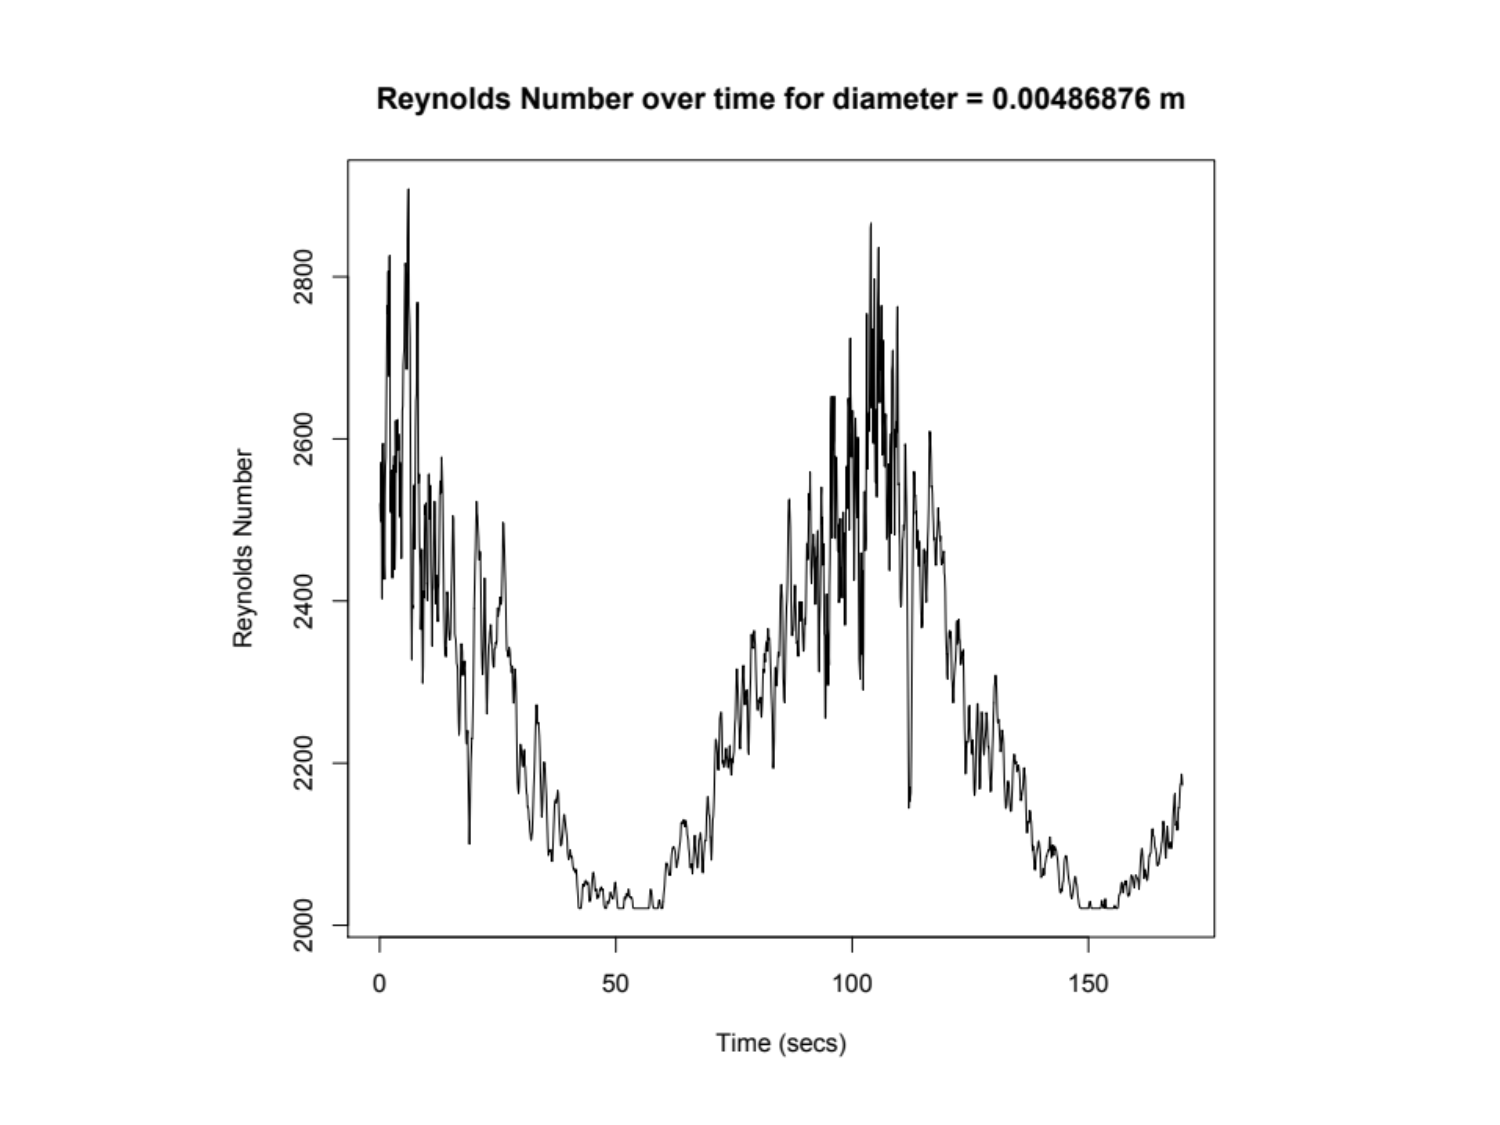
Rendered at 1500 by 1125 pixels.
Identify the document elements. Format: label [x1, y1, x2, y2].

picture [224, 37, 1276, 1088]
